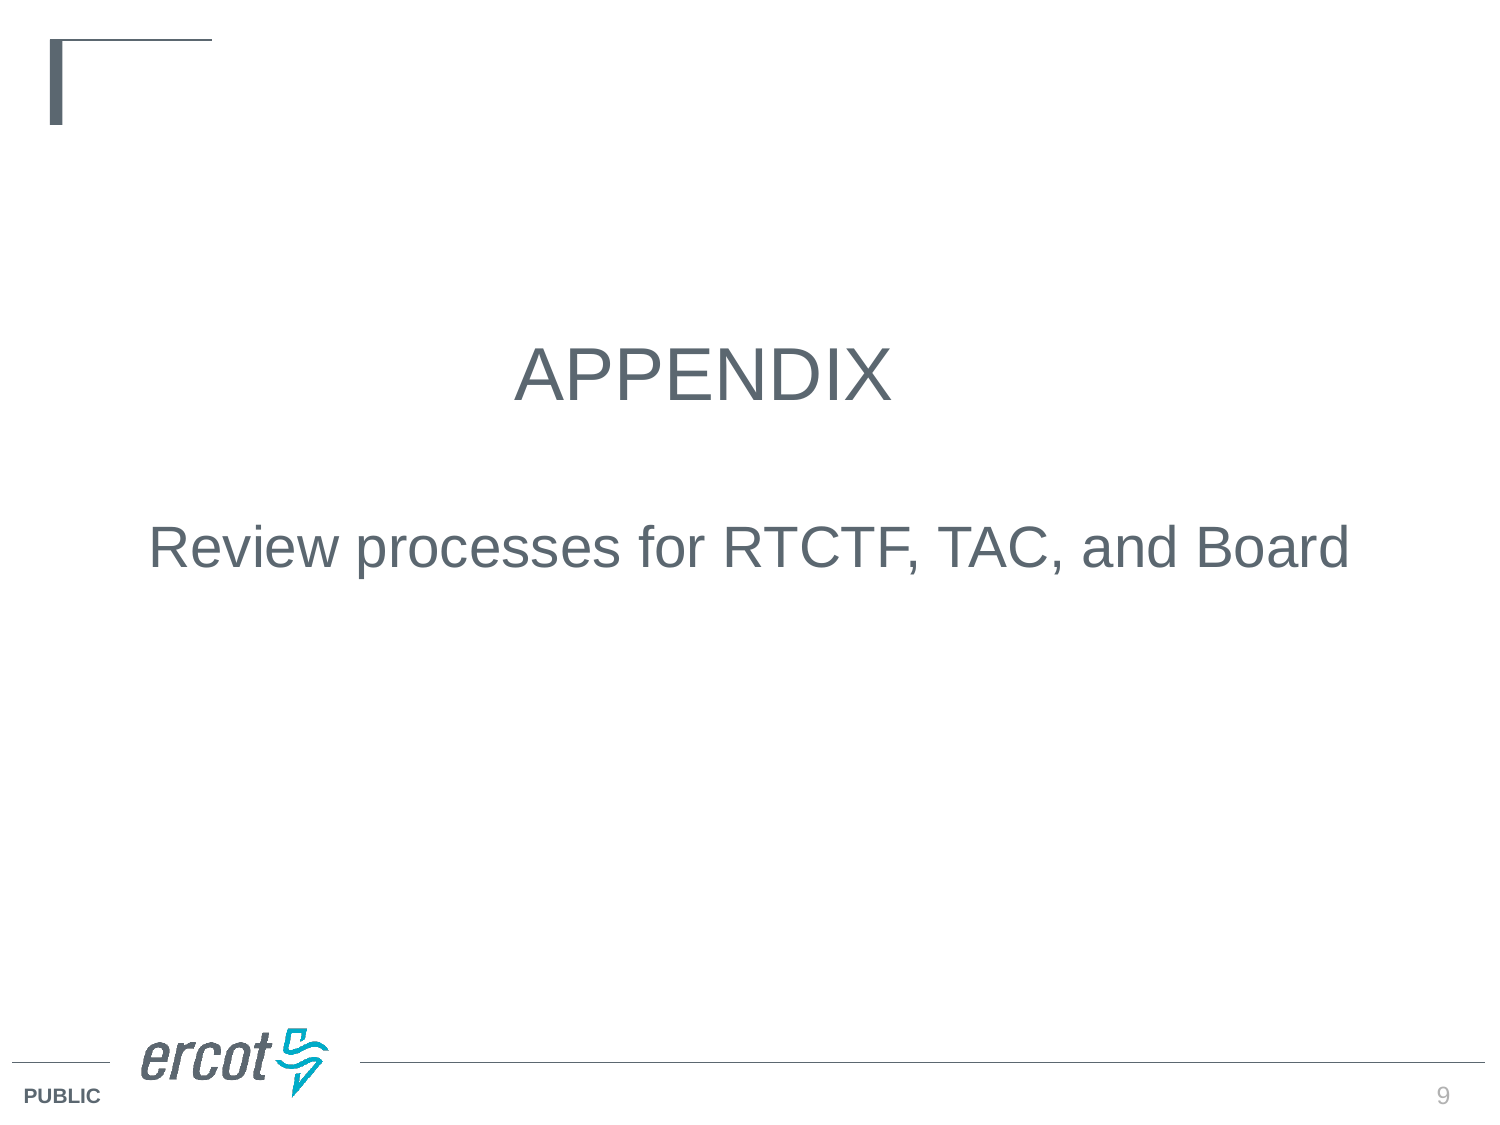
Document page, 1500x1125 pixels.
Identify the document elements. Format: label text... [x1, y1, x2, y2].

picture [137, 1024, 332, 1100]
list APPENDIX Review processes for RTCTF, TAC, and Board [50, 162, 1450, 992]
slide_number 9 [1400, 1076, 1488, 1113]
